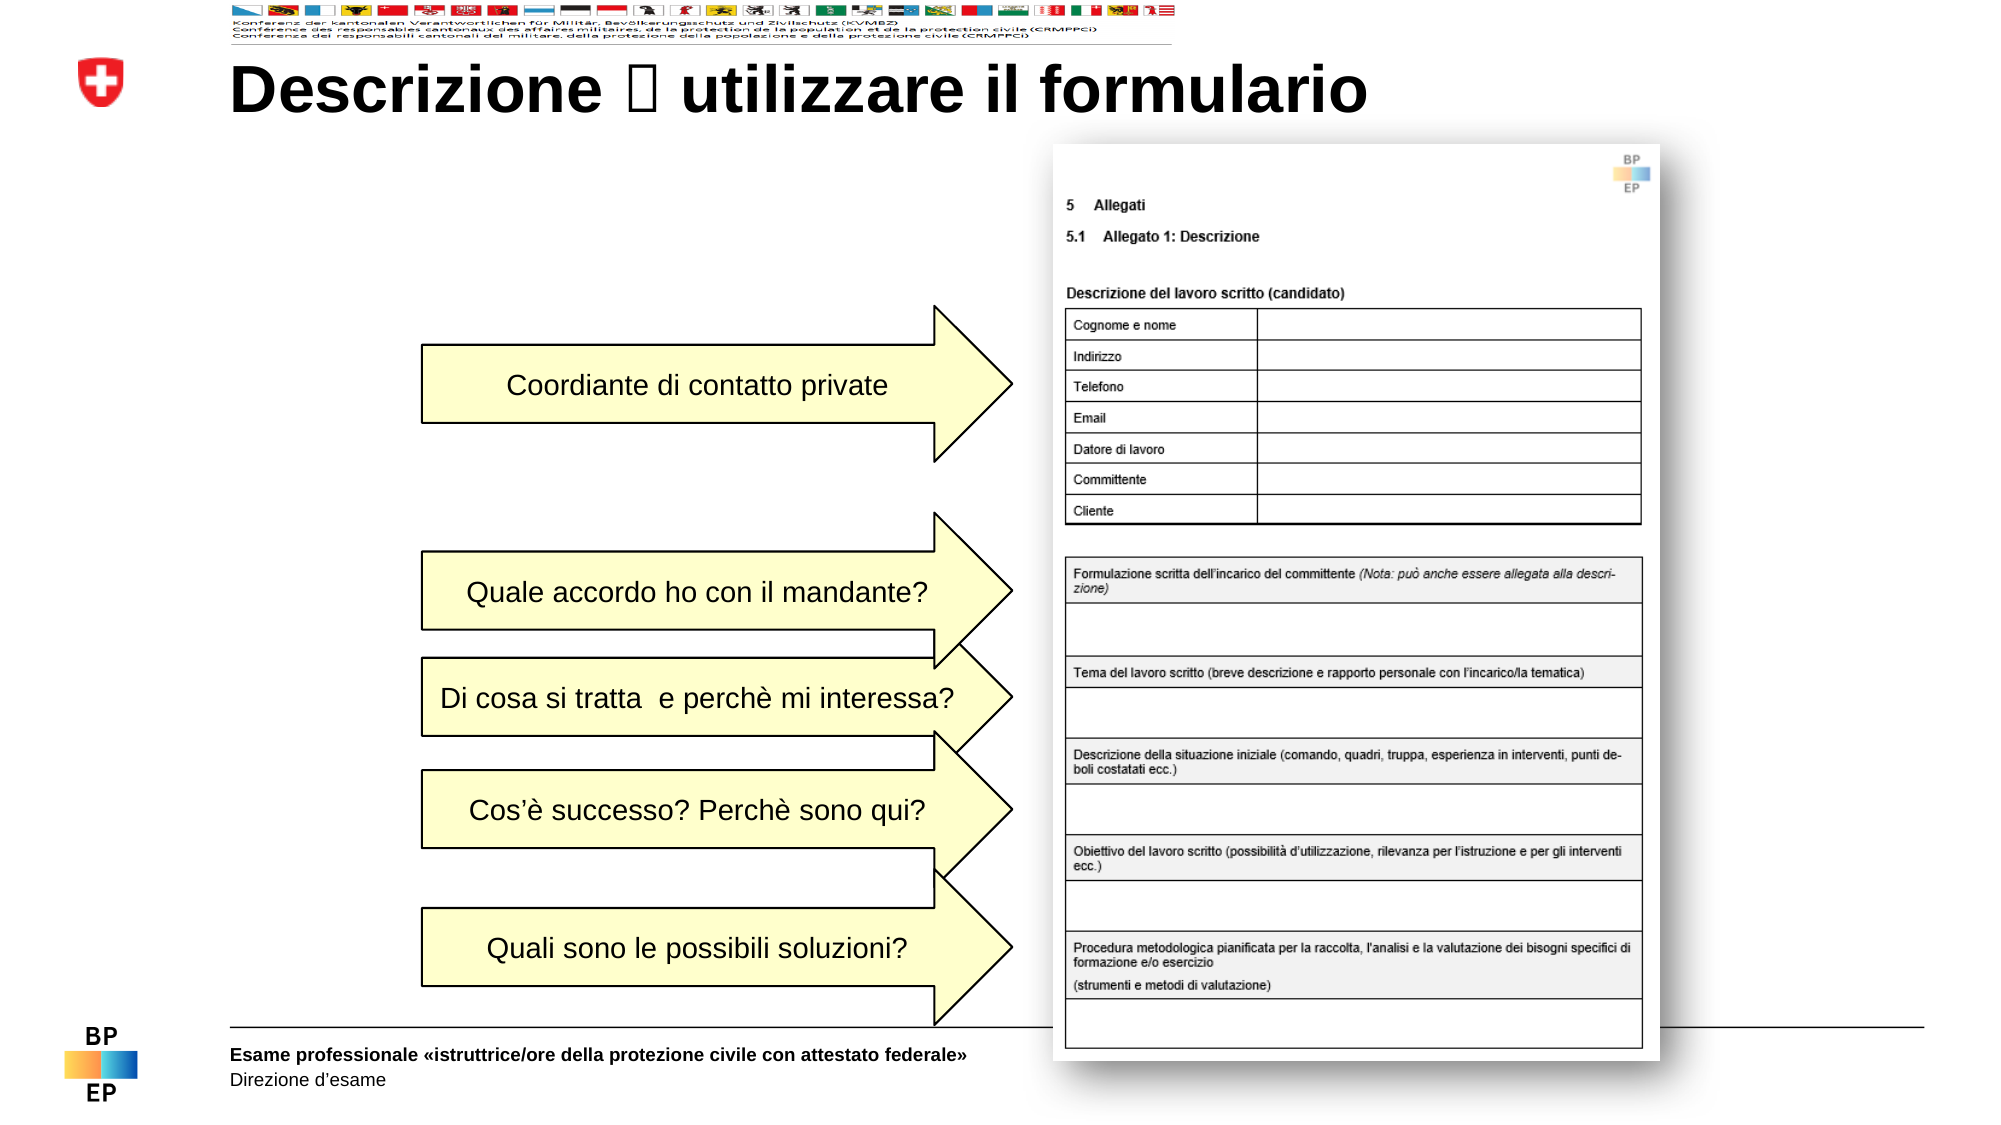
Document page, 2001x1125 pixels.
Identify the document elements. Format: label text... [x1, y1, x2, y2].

text_box Cos’è successo? Perchè sono qui? [421, 731, 1013, 878]
picture [229, 4, 1175, 46]
picture [61, 1021, 140, 1106]
footer Esame professionale «istruttrice/ore della protezione civile con attestato federale» Direzione d’esame [229, 1040, 1050, 1088]
text_box Quali sono le possibili soluzioni? [421, 868, 1013, 1026]
title Descrizione  utilizzare il formulario [229, 50, 1922, 199]
text_box Quale accordo ho con il mandante? [421, 512, 1013, 669]
text_box Coordiante di contatto private [421, 305, 1013, 462]
text_box Di cosa si tratta e perchè mi interessa? [421, 644, 1013, 753]
picture [1053, 144, 1660, 1061]
